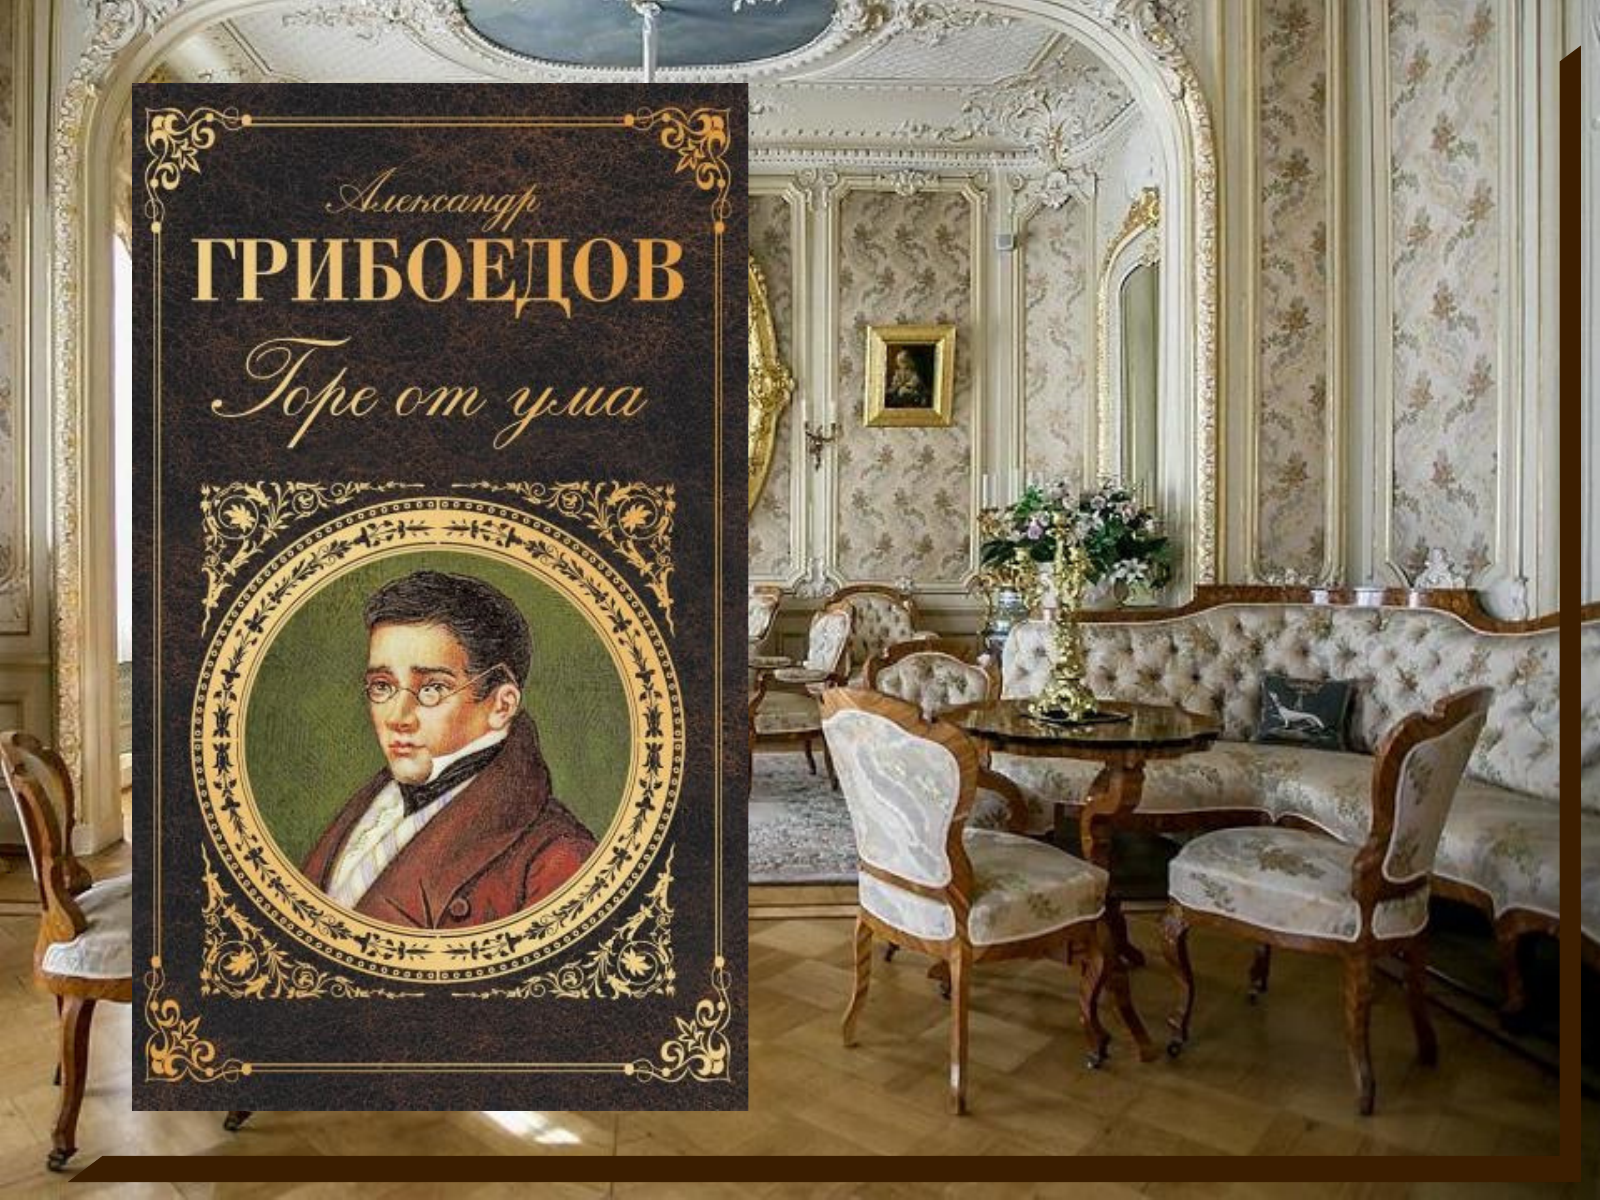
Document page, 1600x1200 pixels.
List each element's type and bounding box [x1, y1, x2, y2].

text_box [67, 45, 1581, 1183]
text_box [0, 0, 1600, 1200]
